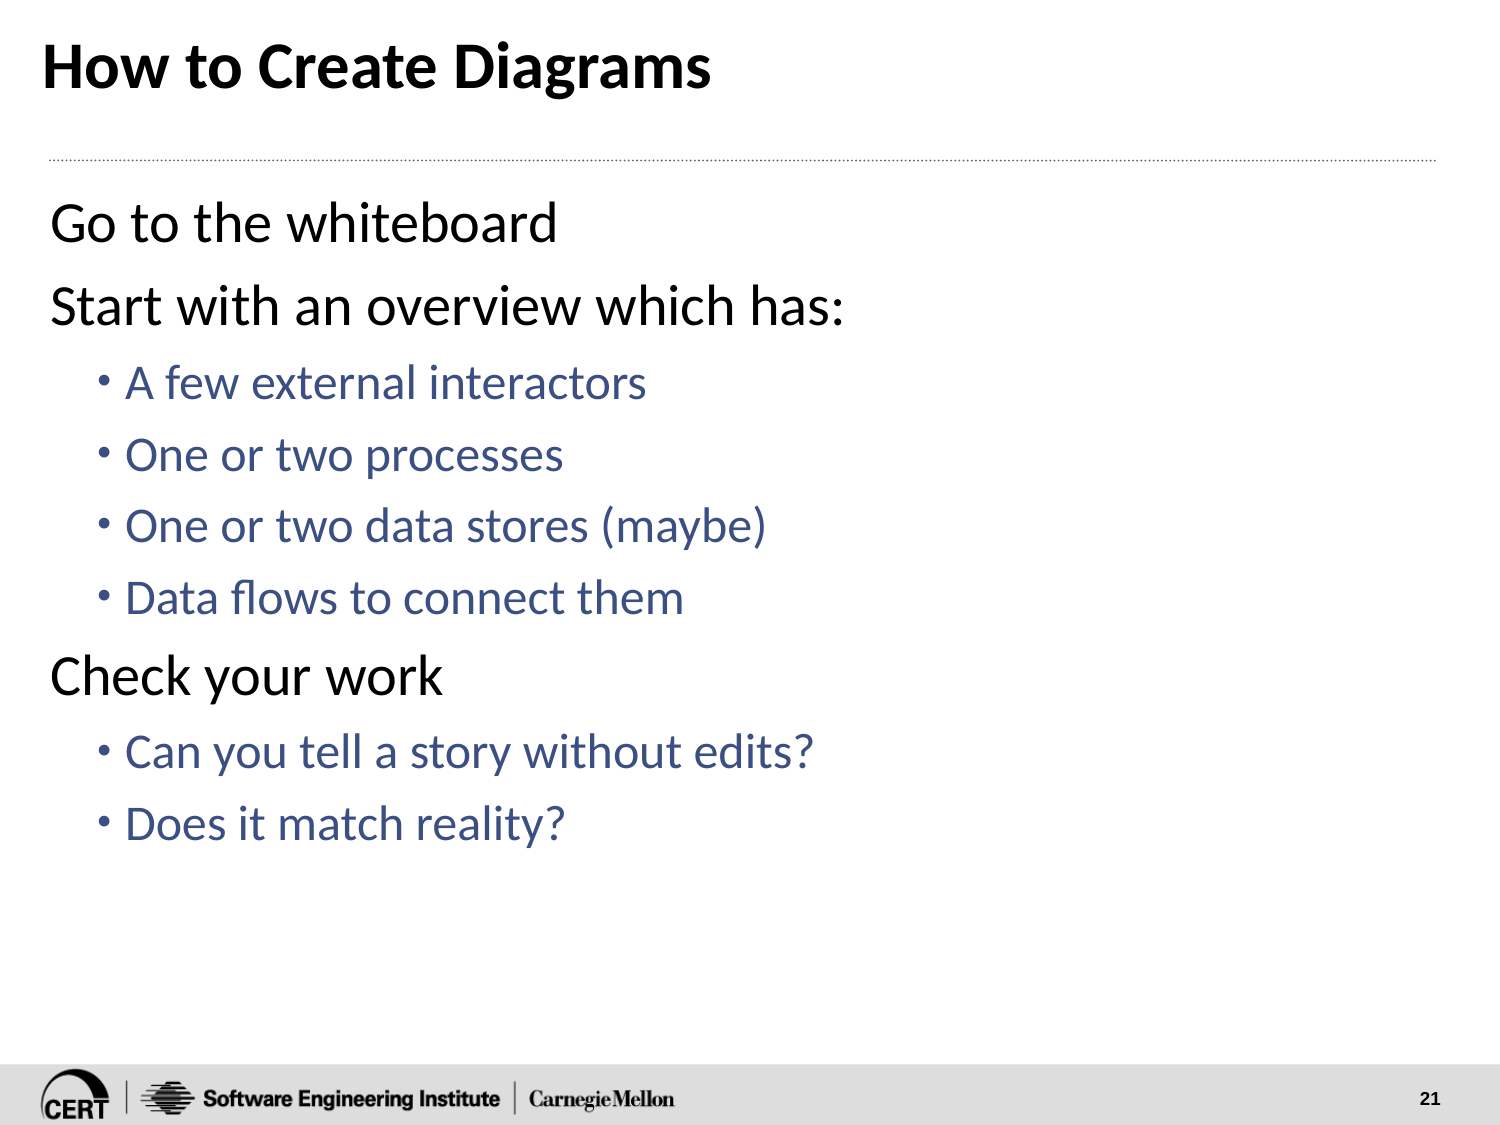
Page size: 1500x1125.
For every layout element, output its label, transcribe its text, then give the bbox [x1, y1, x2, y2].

picture [24, 1065, 688, 1125]
list Go to the whiteboard Start with an overview which has: A few external interactors One or two processes One or two data stores (maybe) Data flows to connect them Check your work Can you tell a story without edits? Does it match reality? [49, 187, 1438, 1001]
title How to Create Diagrams [42, 37, 1434, 155]
